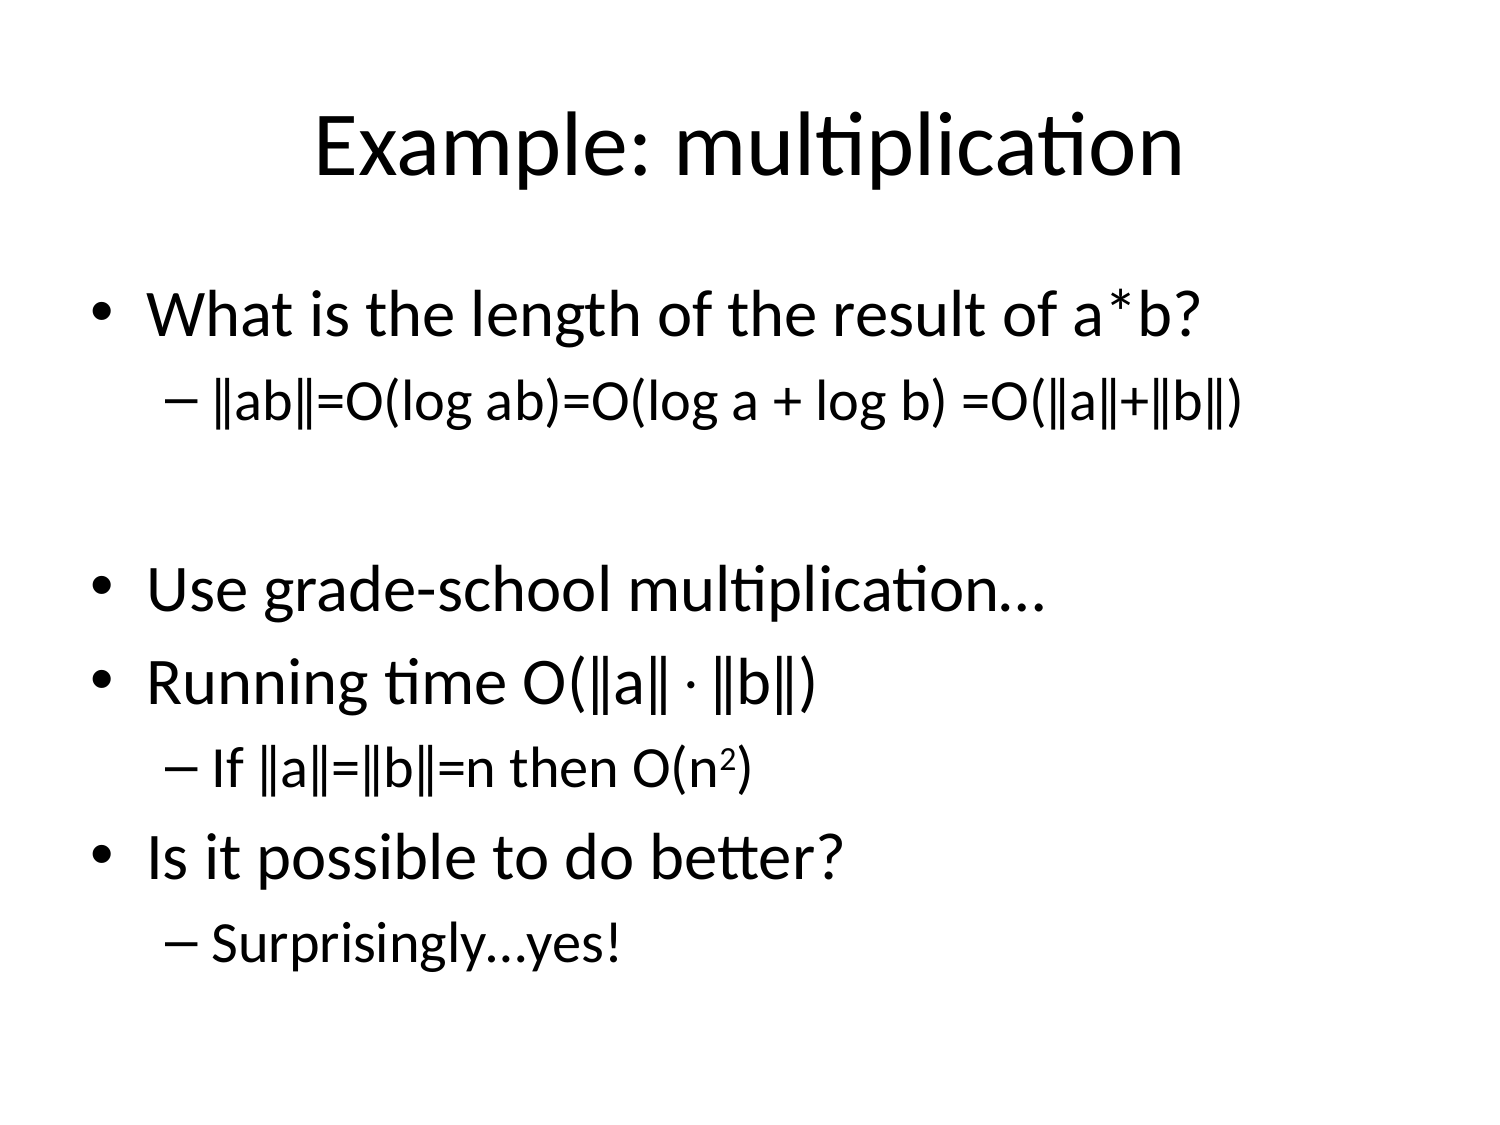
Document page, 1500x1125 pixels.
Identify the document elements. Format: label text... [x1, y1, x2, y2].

title Example: multiplication [75, 45, 1425, 233]
list What is the length of the result of a*b? ǁabǁ=O(log ab)=O(log a + log b) =O(ǁaǁ+ǁbǁ) Use grade-school multiplication… Running time O(ǁaǁǁbǁ) If ǁaǁ=ǁbǁ=n then O(n2) Is it possible to do better? Surprisingly…yes! [75, 262, 1425, 1005]
